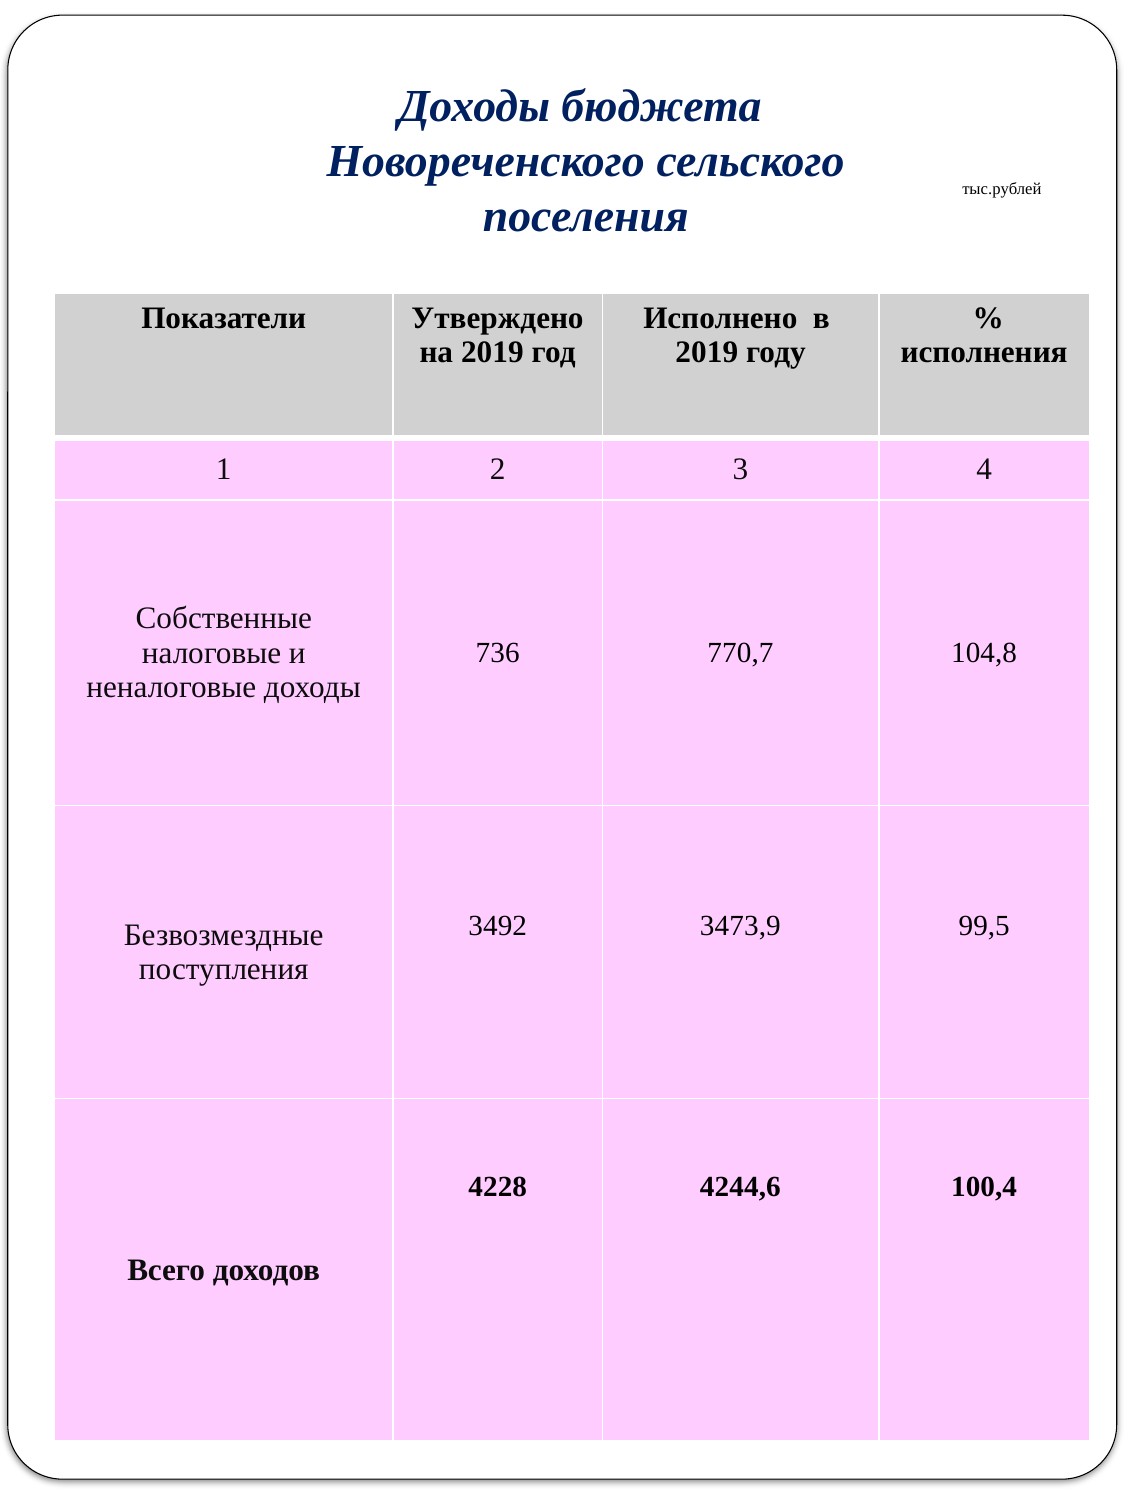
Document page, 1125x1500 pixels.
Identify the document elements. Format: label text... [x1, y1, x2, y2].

table_cell 4244,6 [603, 1099, 878, 1440]
table_header Показатели [55, 294, 392, 435]
table_cell 736 [394, 501, 602, 805]
text_box тыс.рублей [936, 151, 1067, 224]
table_cell 1 [55, 441, 392, 499]
table_cell 3473,9 [603, 806, 878, 1098]
table_cell Всего доходов [55, 1099, 392, 1440]
table_header Утверждено на 2019 год [394, 294, 602, 435]
table_cell 4 [880, 441, 1089, 499]
table_cell 99,5 [880, 806, 1089, 1098]
table_cell 100,4 [880, 1099, 1089, 1440]
text_box Доходы бюджета Новореченского сельского поселения [233, 93, 938, 224]
table_cell 3492 [394, 806, 602, 1098]
table_cell 4228 [394, 1099, 602, 1440]
table_cell 3 [603, 441, 878, 499]
table_cell 104,8 [880, 501, 1089, 805]
table_cell Собственные налоговые и неналоговые доходы [55, 501, 392, 805]
table_cell Безвозмездные поступления [55, 806, 392, 1098]
table_header % исполнения [880, 294, 1089, 435]
table_header Исполнено в 2019 году [603, 294, 878, 435]
table_cell 770,7 [603, 501, 878, 805]
table_cell 2 [394, 441, 602, 499]
